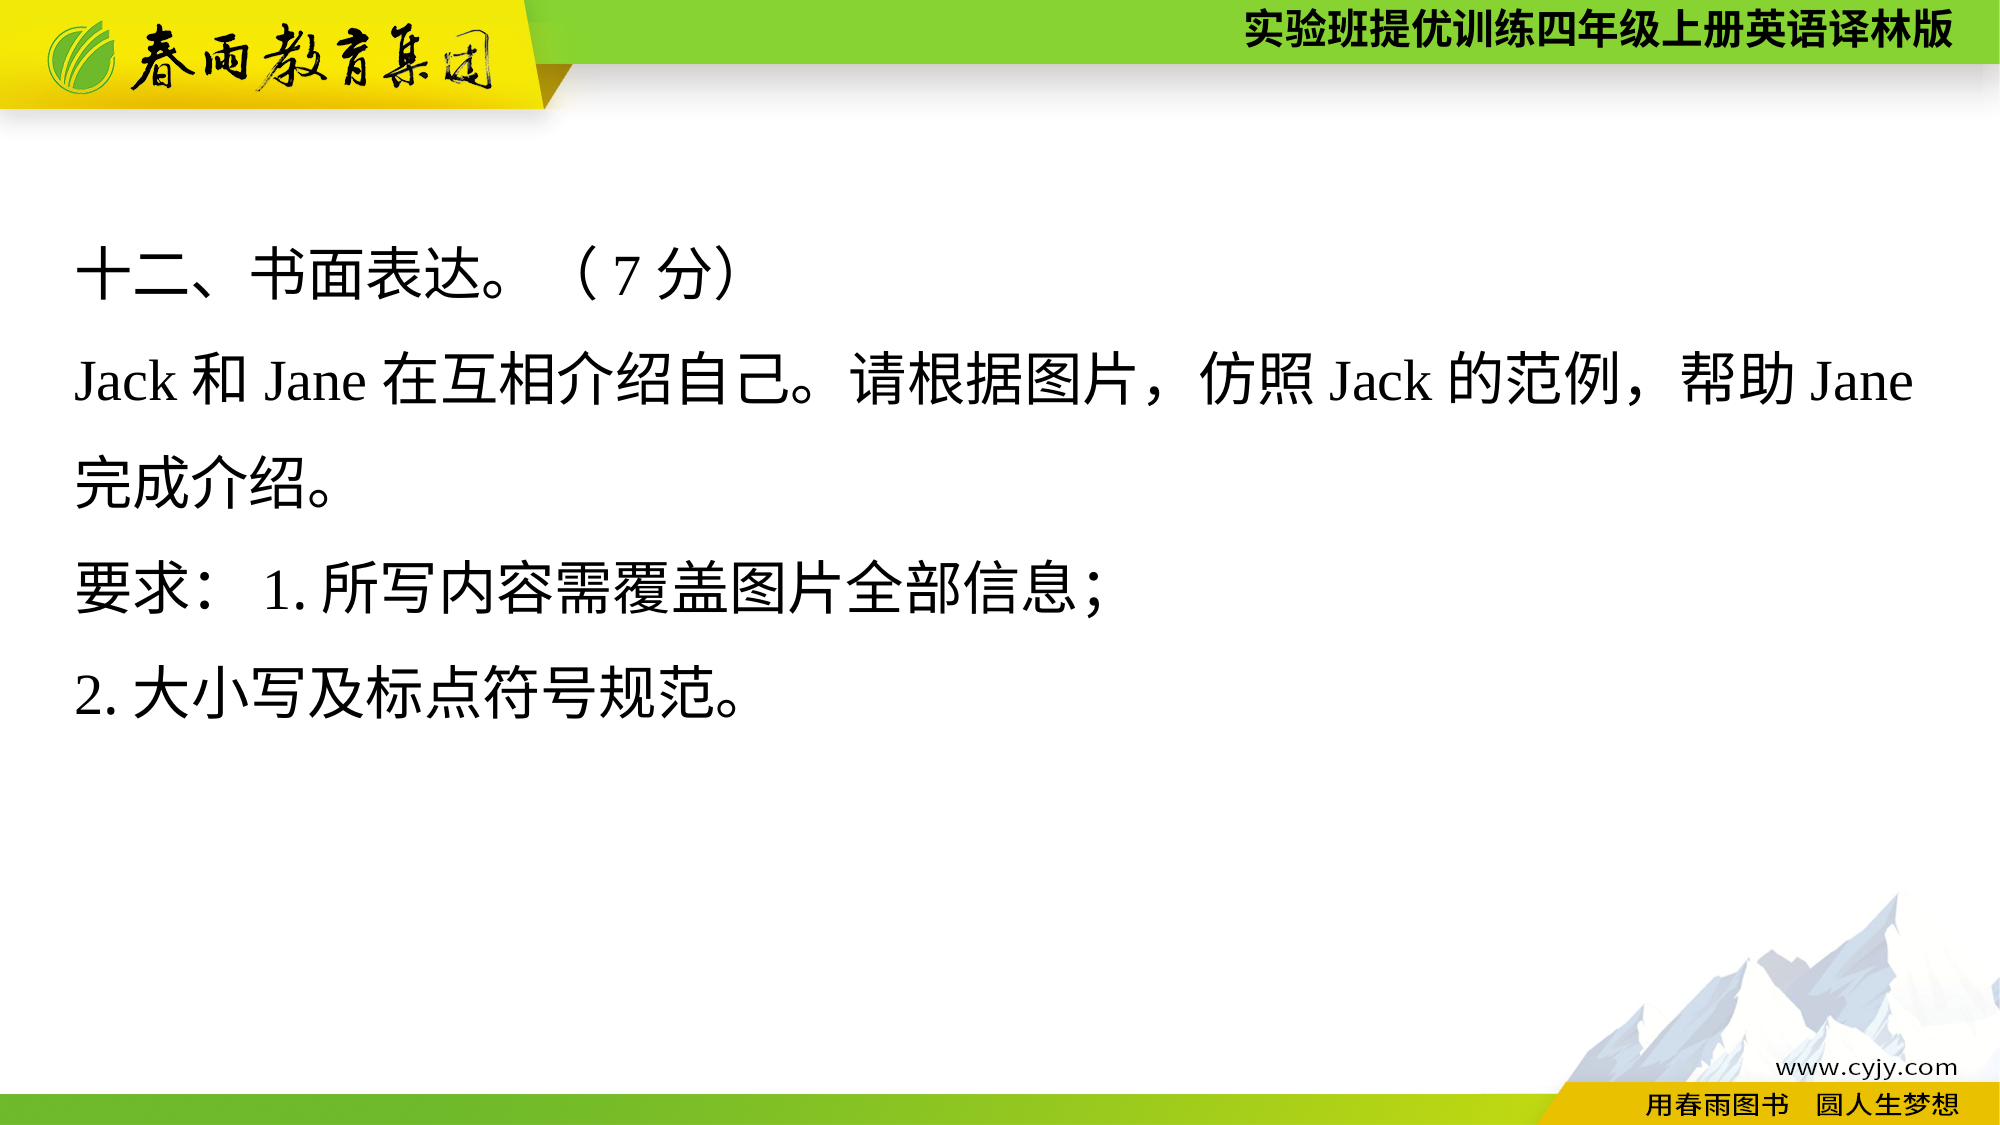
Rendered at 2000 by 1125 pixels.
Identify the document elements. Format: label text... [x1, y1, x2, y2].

list 十二、书面表达。（7分） Jack和Jane在互相介绍自己。请根据图片，仿照Jack的范例，帮助Jane完成介绍。 要求：1.所写内容需覆盖图片全部信息； 2.大小写及标点符号规范。 [59, 194, 1944, 740]
picture [0, 0, 2000, 1125]
